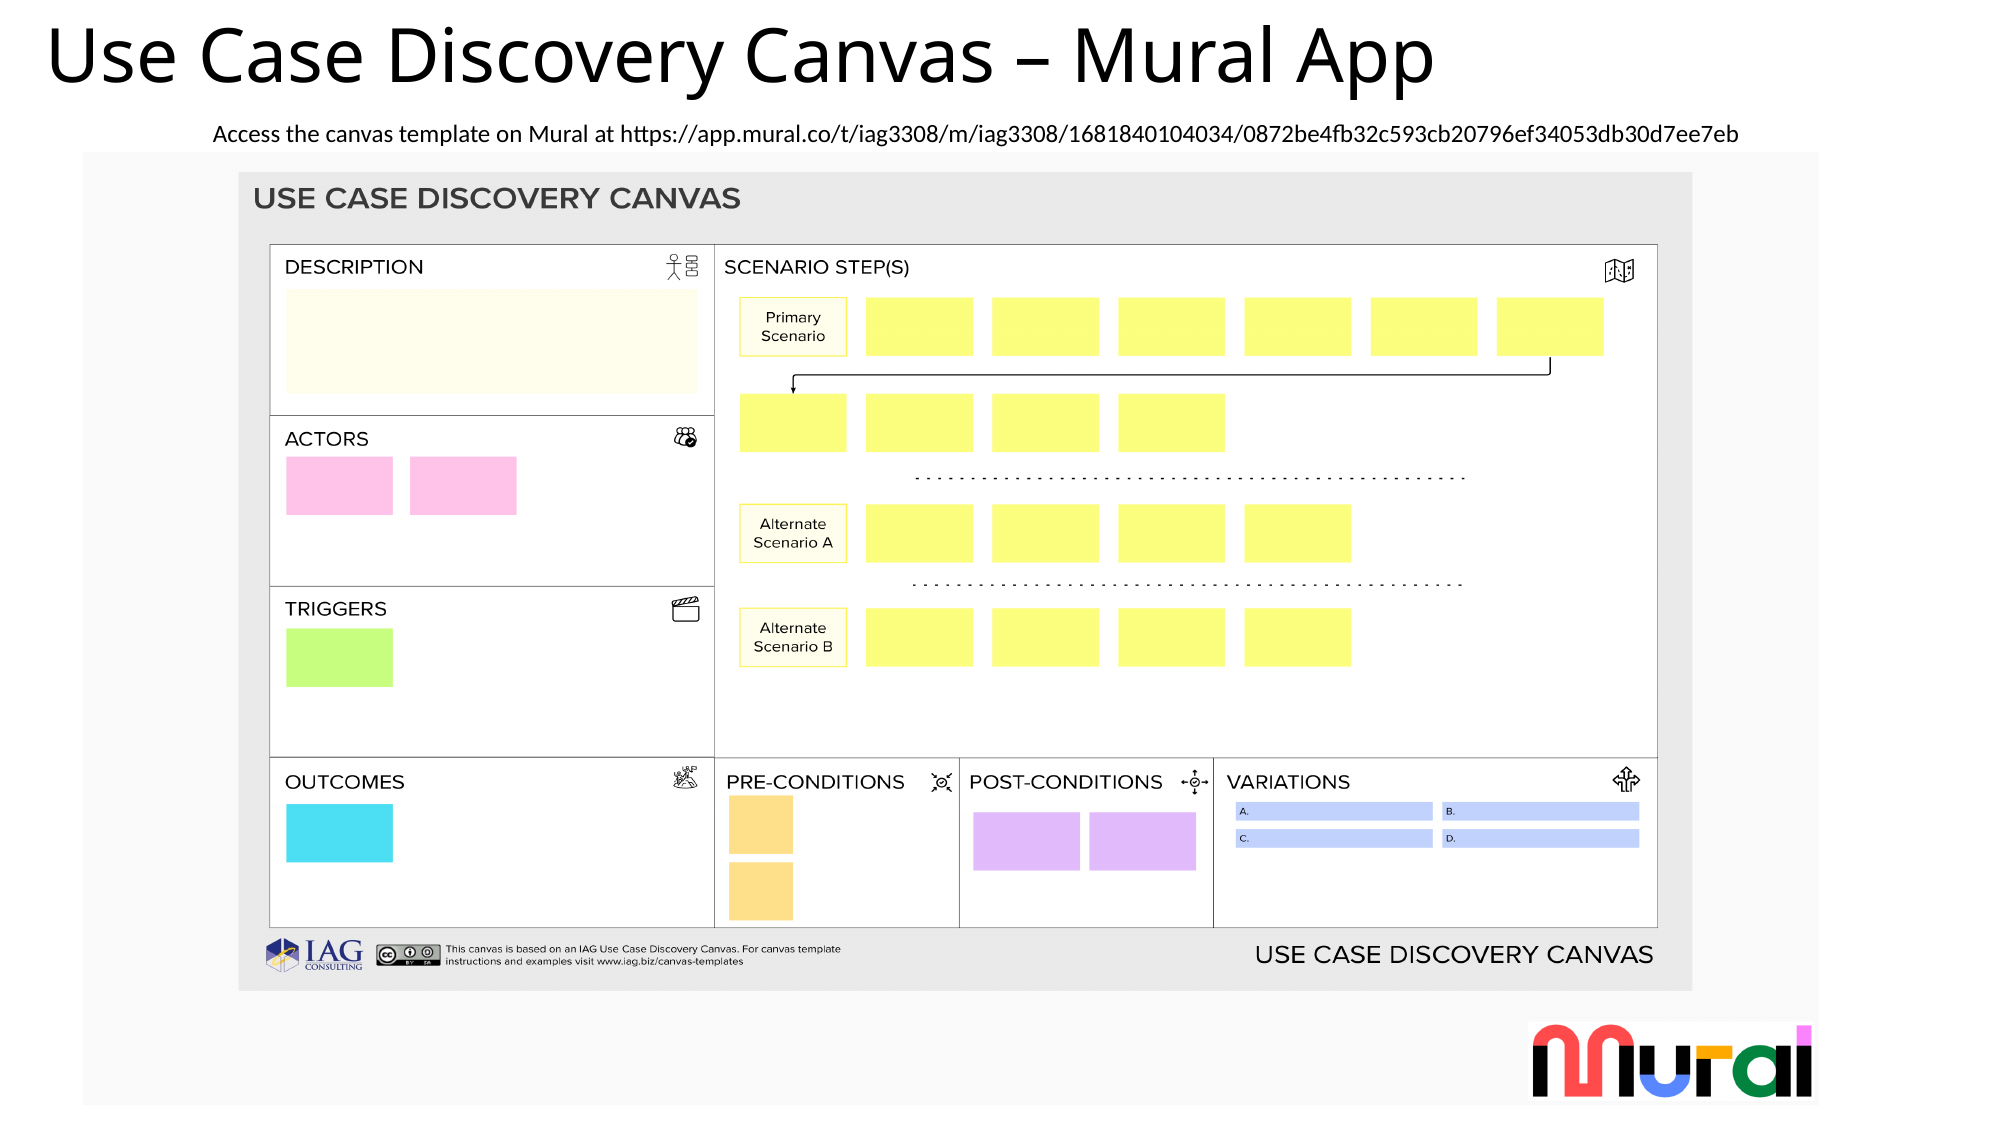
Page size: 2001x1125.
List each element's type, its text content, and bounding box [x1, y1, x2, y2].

picture [82, 152, 1819, 1105]
title Use Case Discovery Canvas – Mural App [30, 20, 1871, 97]
text_box Access the canvas template on Mural at https://app.mural.co/t/iag3308/m/iag3308/1681840104034/0872be4fb32c593cb20796ef34053db30d7ee7eb [198, 110, 1871, 155]
